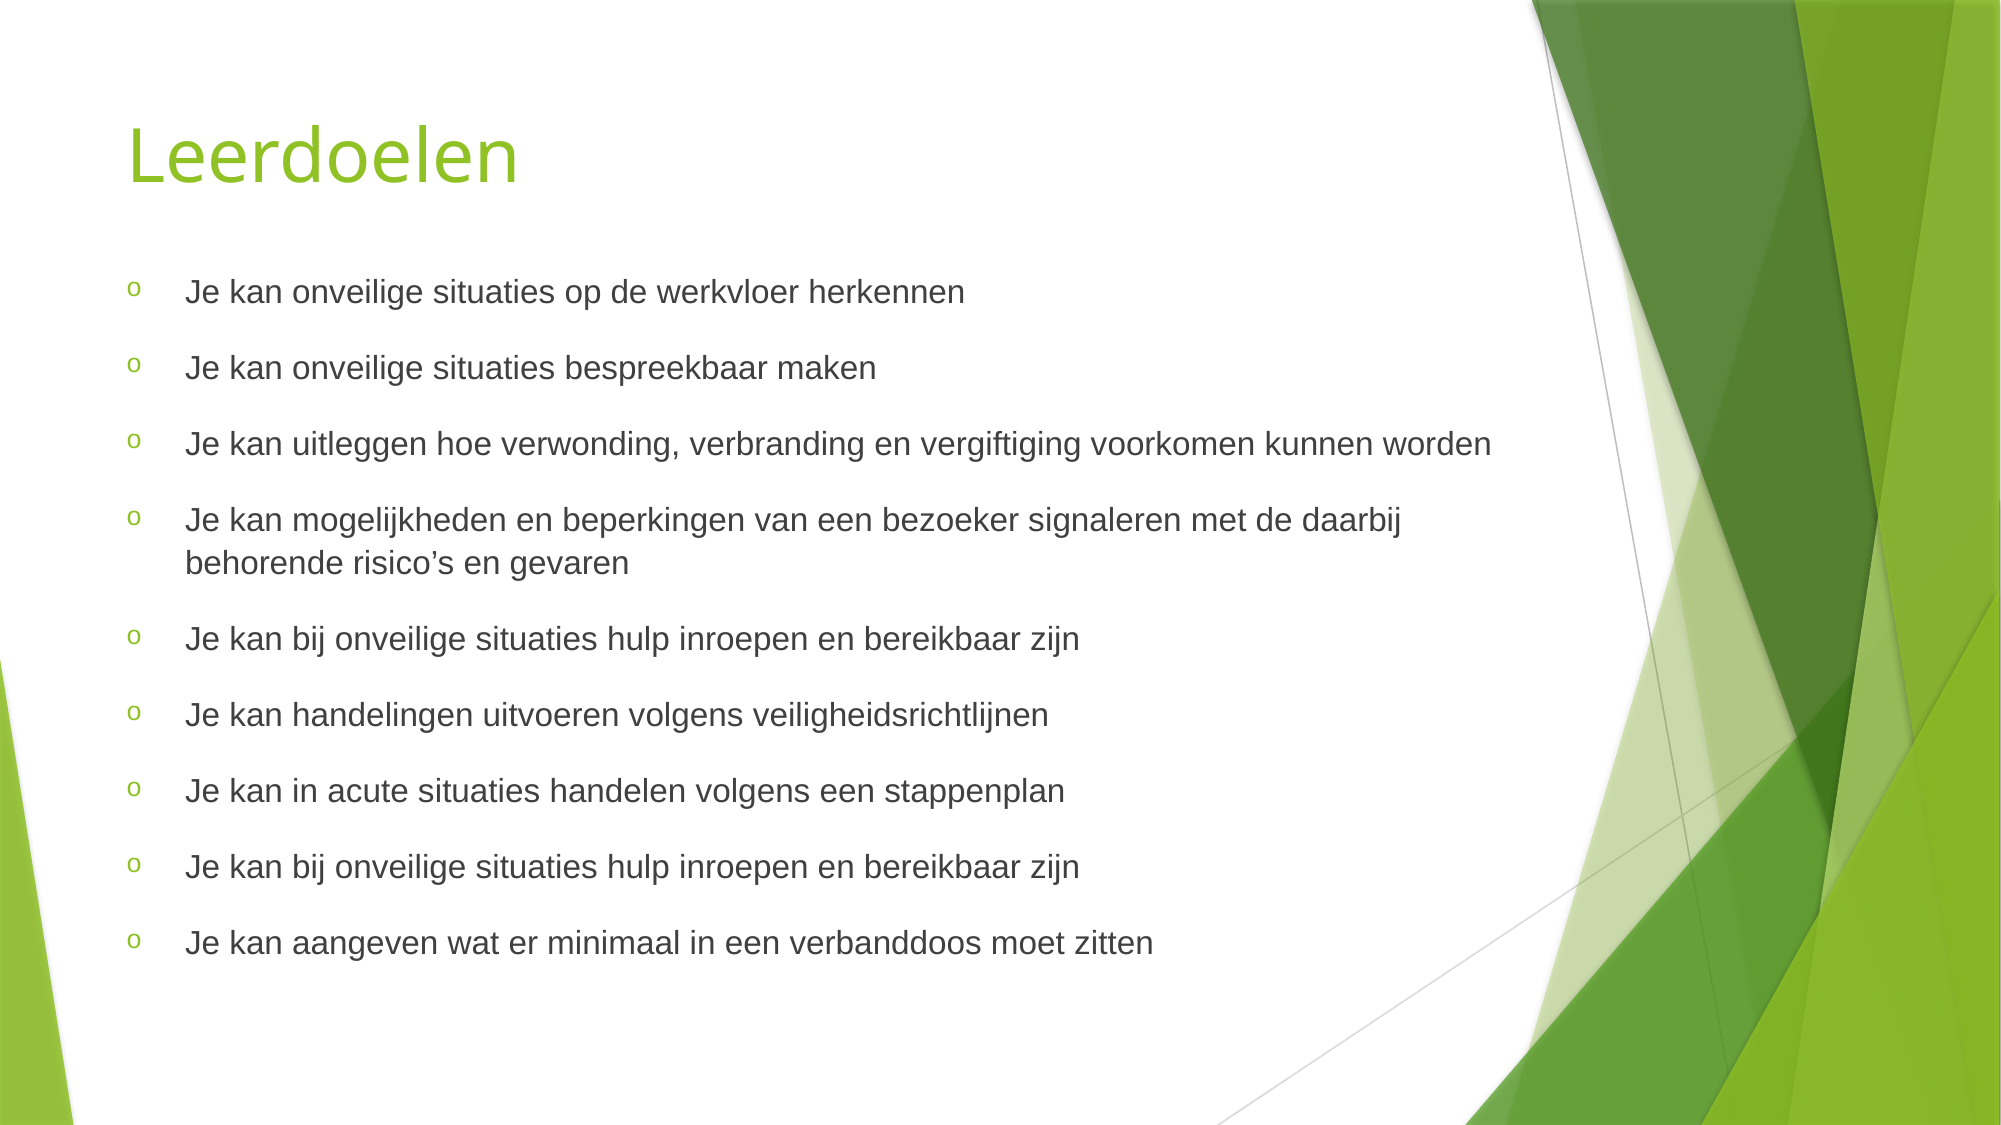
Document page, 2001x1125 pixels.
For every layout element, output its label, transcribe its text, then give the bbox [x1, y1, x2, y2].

title Leerdoelen [111, 99, 1522, 259]
list Je kan onveilige situaties op de werkvloer herkennen Je kan onveilige situaties bespreekbaar maken Je kan uitleggen hoe verwonding, verbranding en vergiftiging voorkomen kunnen worden Je kan mogelijkheden en beperkingen van een bezoeker signaleren met de daarbij behorende risico’s en gevaren Je kan bij onveilige situaties hulp inroepen en bereikbaar zijn Je kan handelingen uitvoeren volgens veiligheidsrichtlijnen Je kan in acute situaties handelen volgens een stappenplan Je kan bij onveilige situaties hulp inroepen en bereikbaar zijn Je kan aangeven wat er minimaal in een verbanddoos moet zitten [111, 259, 1522, 991]
